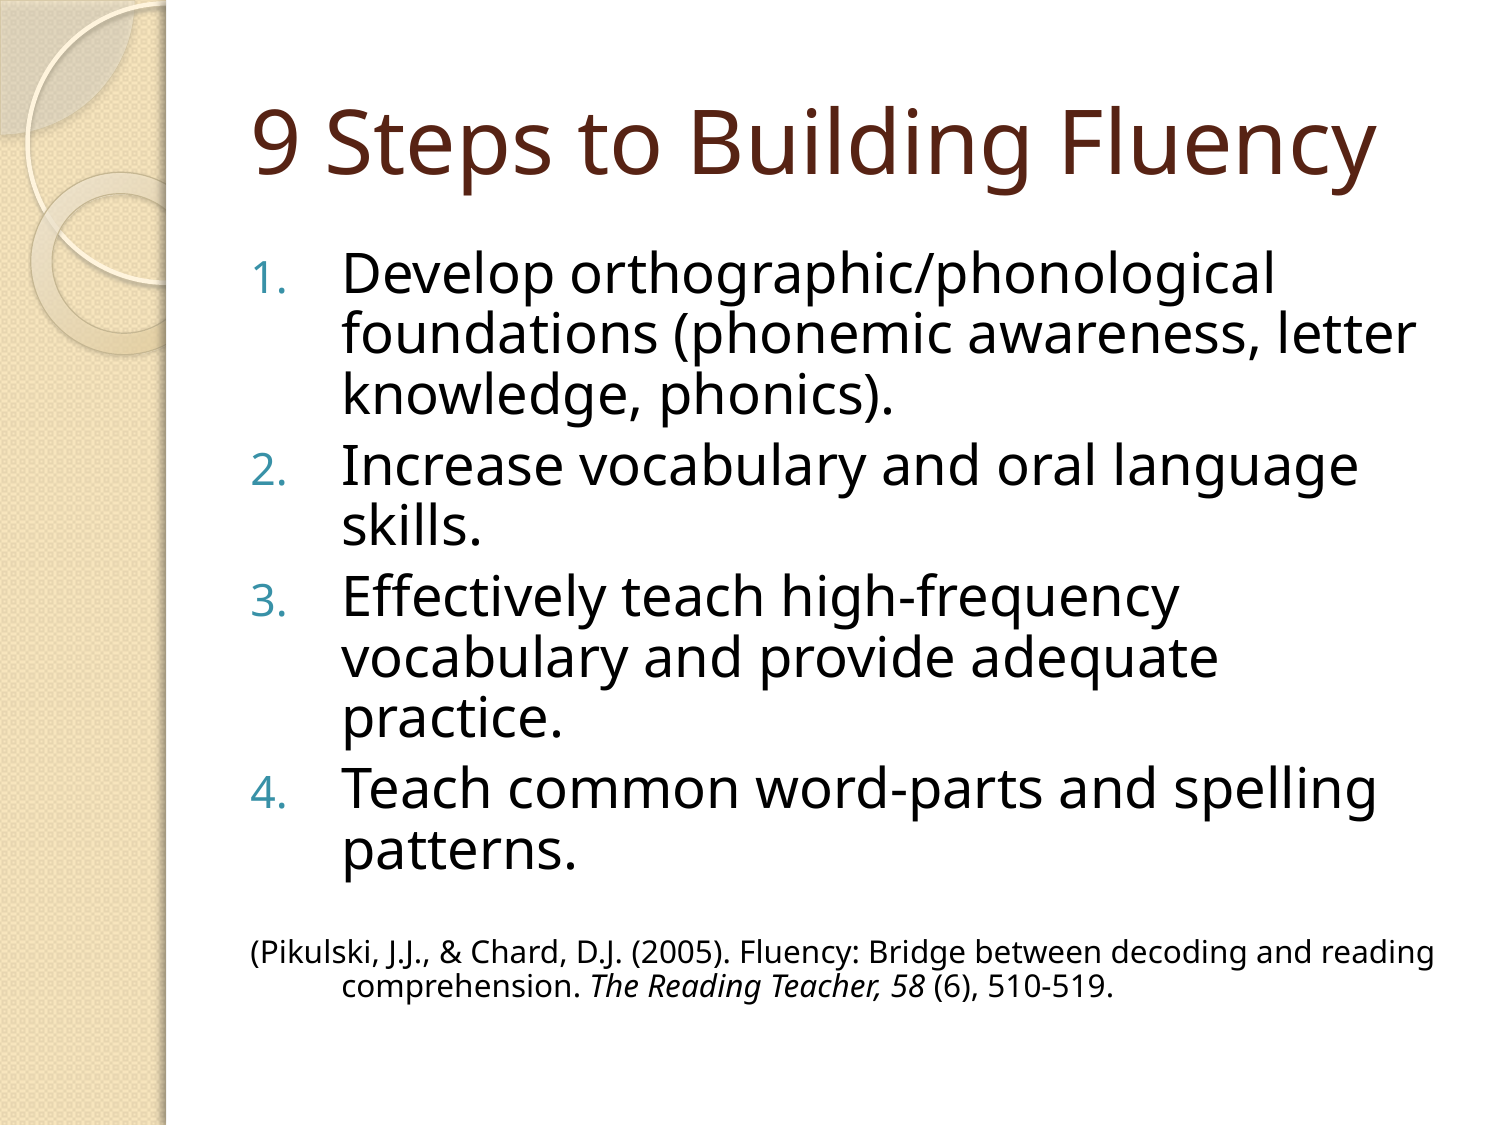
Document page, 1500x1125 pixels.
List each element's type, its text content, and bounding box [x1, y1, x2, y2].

title 9 Steps to Building Fluency [235, 45, 1466, 233]
list Develop orthographic/phonological foundations (phonemic awareness, letter knowledge, phonics). Increase vocabulary and oral language skills. Effectively teach high-frequency vocabulary and provide adequate practice. Teach common word-parts and spelling patterns. (Pikulski, J.J., & Chard, D.J. (2005). Fluency: Bridge between decoding and reading comprehension. The Reading Teacher, 58 (6), 510-519. [235, 237, 1466, 1026]
